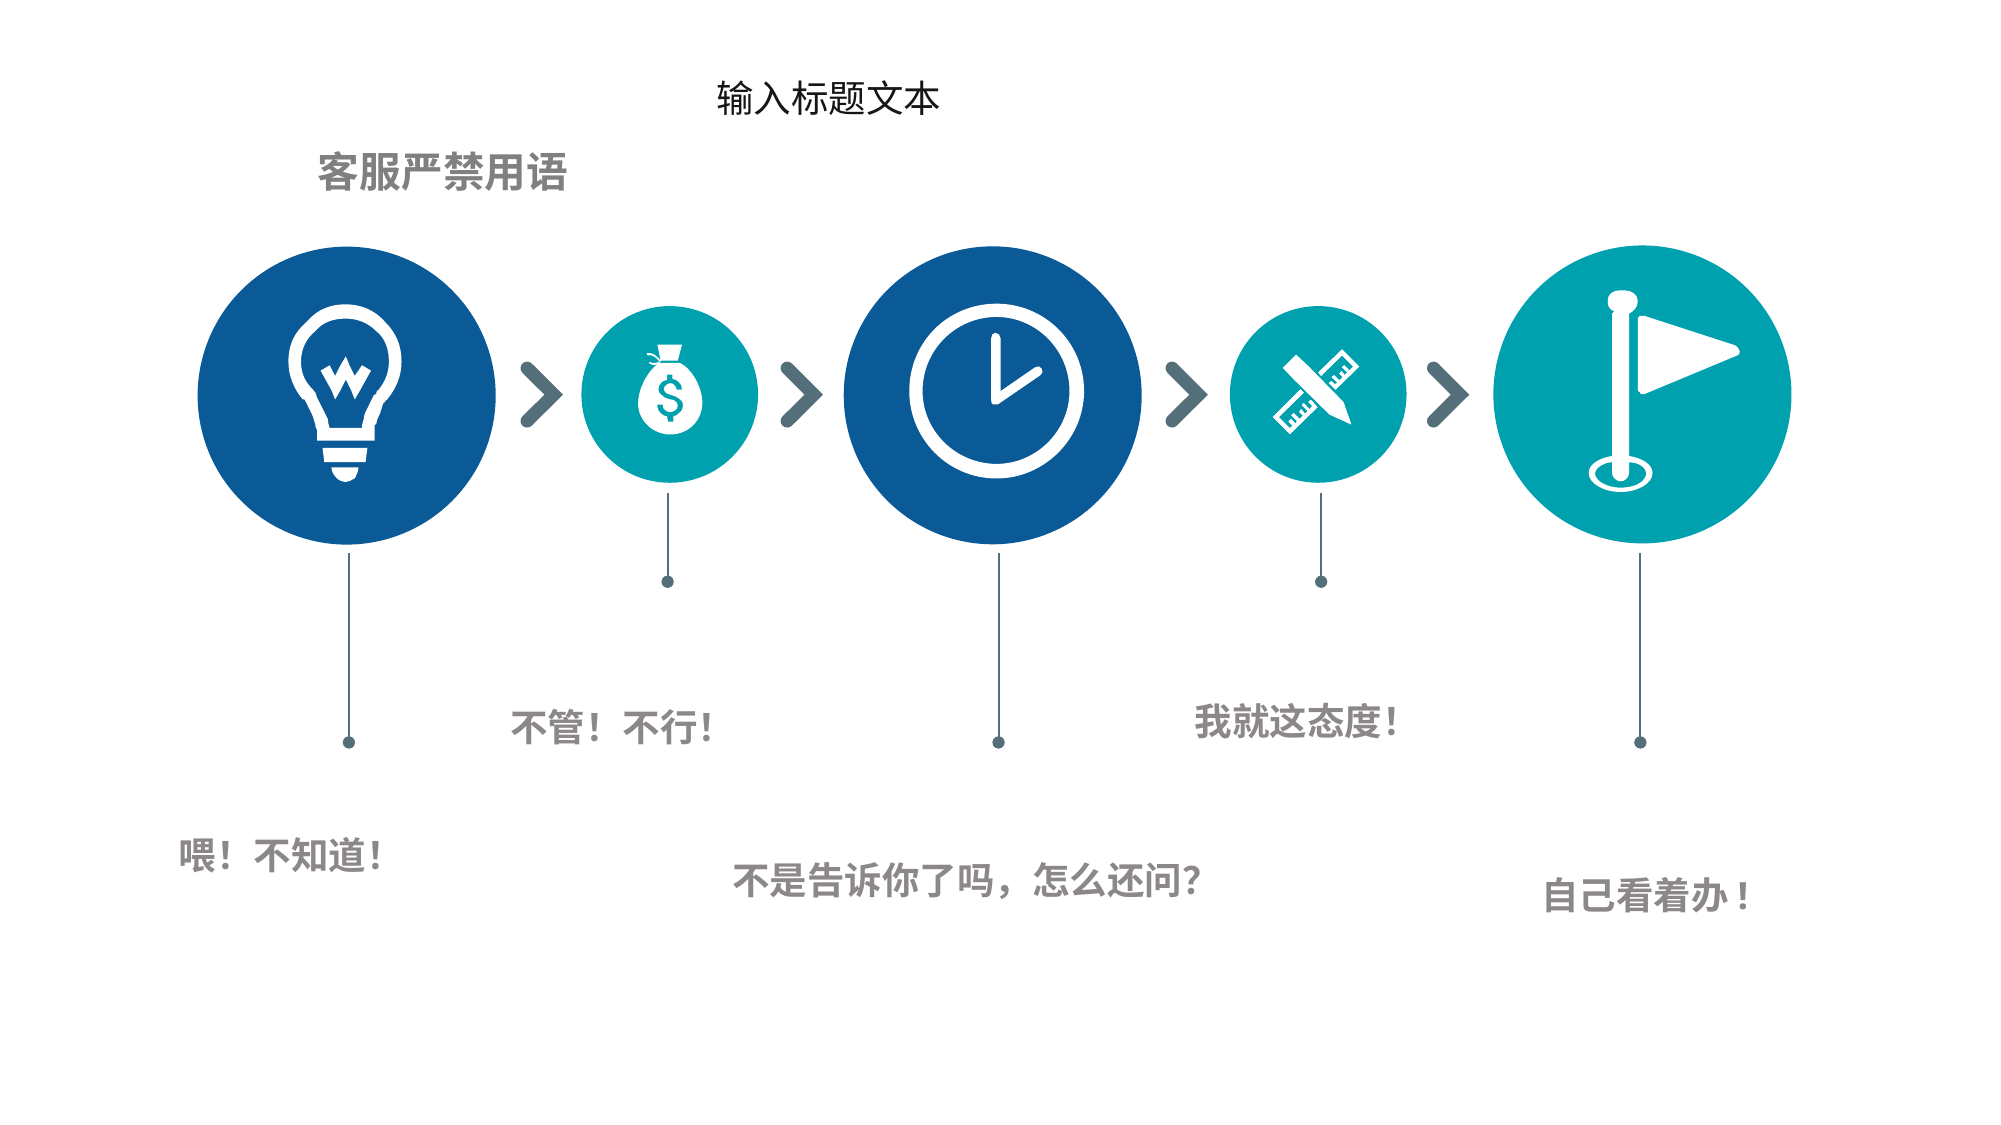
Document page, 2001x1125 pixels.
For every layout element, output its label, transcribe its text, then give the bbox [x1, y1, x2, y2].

text_box [638, 344, 703, 435]
text_box [1165, 361, 1208, 428]
text_box [1229, 305, 1408, 484]
text_box [780, 361, 824, 428]
text_box [1637, 315, 1740, 395]
text_box [1588, 290, 1653, 492]
text_box 我就这态度！ [1179, 676, 1435, 750]
text_box [322, 447, 368, 463]
text_box [520, 361, 563, 428]
text_box [331, 467, 359, 482]
text_box 自己看着办! [1526, 851, 1764, 925]
text_box [843, 245, 1143, 545]
text_box 不管！不行！ [495, 682, 751, 757]
text_box 输入标题文本 [701, 67, 1300, 128]
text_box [1272, 349, 1360, 435]
text_box [1492, 244, 1793, 544]
text_box 客服严禁用语 [248, 123, 638, 204]
text_box [288, 304, 402, 441]
text_box 喂！不知道！ [164, 811, 419, 885]
text_box [909, 303, 1085, 479]
text_box [197, 246, 497, 546]
text_box 不是告诉你了吗，怎么还问？ [717, 836, 1235, 910]
text_box [580, 305, 759, 484]
text_box [1427, 361, 1470, 428]
